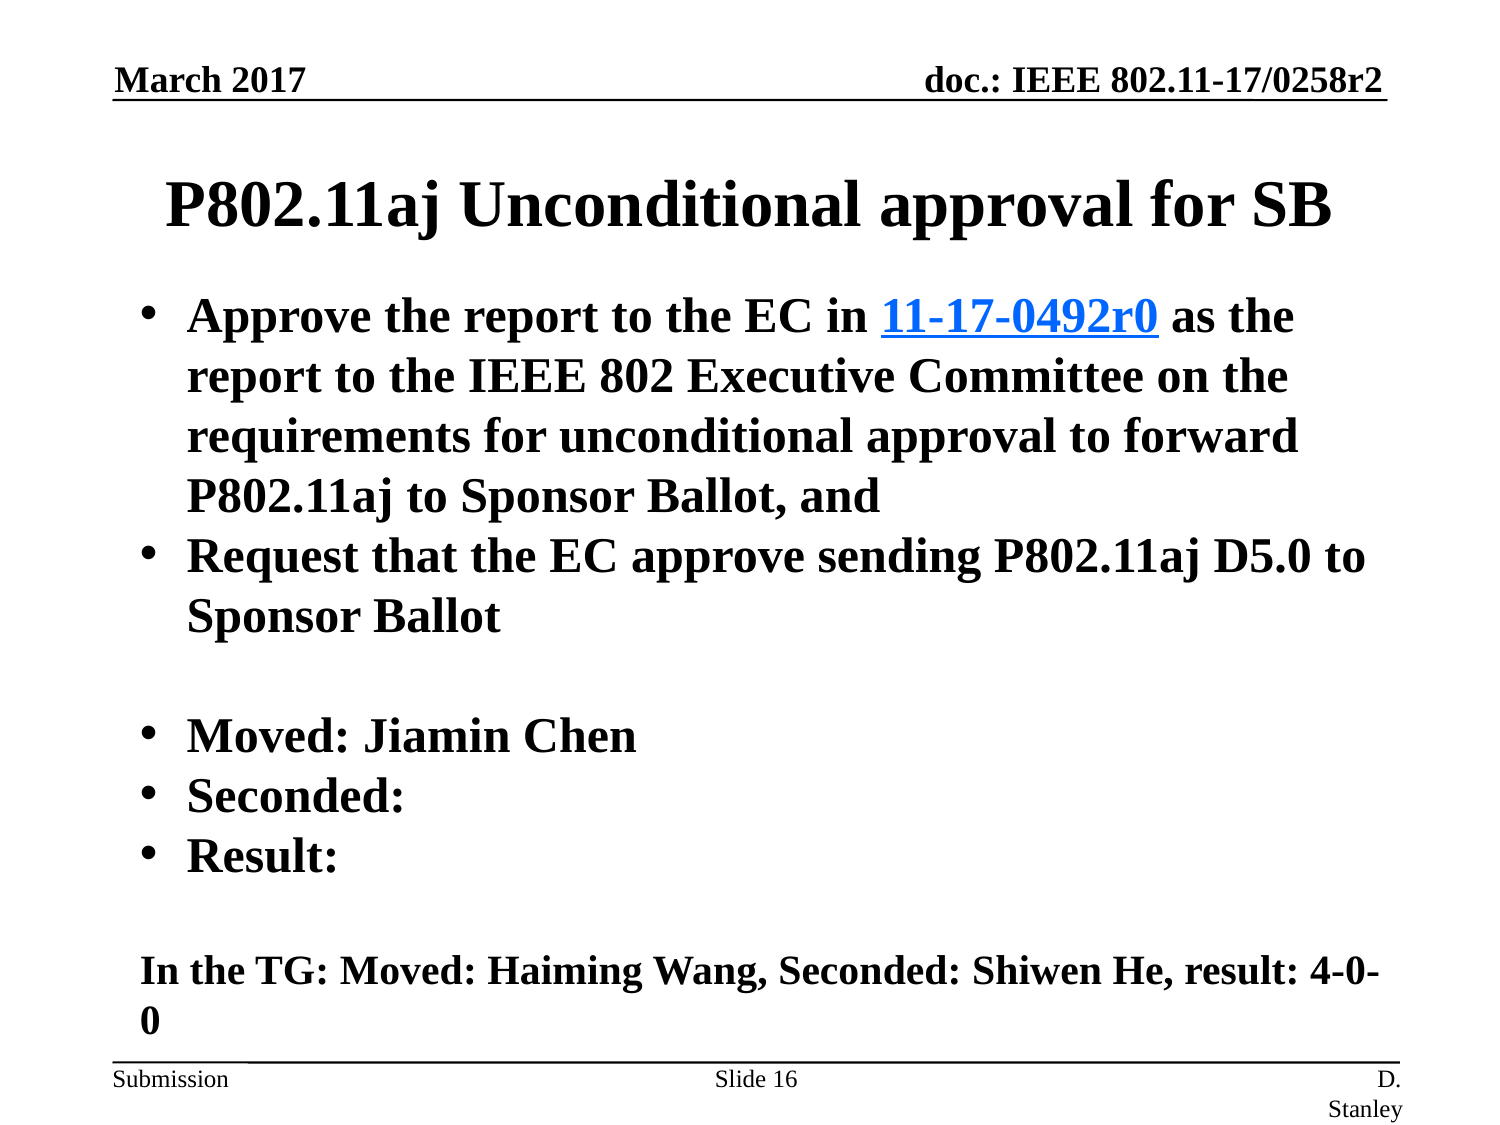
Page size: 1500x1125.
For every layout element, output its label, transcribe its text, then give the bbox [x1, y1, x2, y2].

title P802.11aj Unconditional approval for SB [112, 112, 1388, 288]
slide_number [114, 54, 374, 101]
text_box Approve the report to the EC in 11-17-0492r0 as the report to the IEEE 802 Executive Committee on the requirements for unconditional approval to forward P802.11aj to Sponsor Ballot, and Request that the EC approve sending P802.11aj D5.0 to Sponsor Ballot Moved: Jiamin Chen Seconded: Result: In the TG: Moved: Haiming Wang, Seconded: Shiwen He, result: 4-0-0 [124, 275, 1413, 1100]
